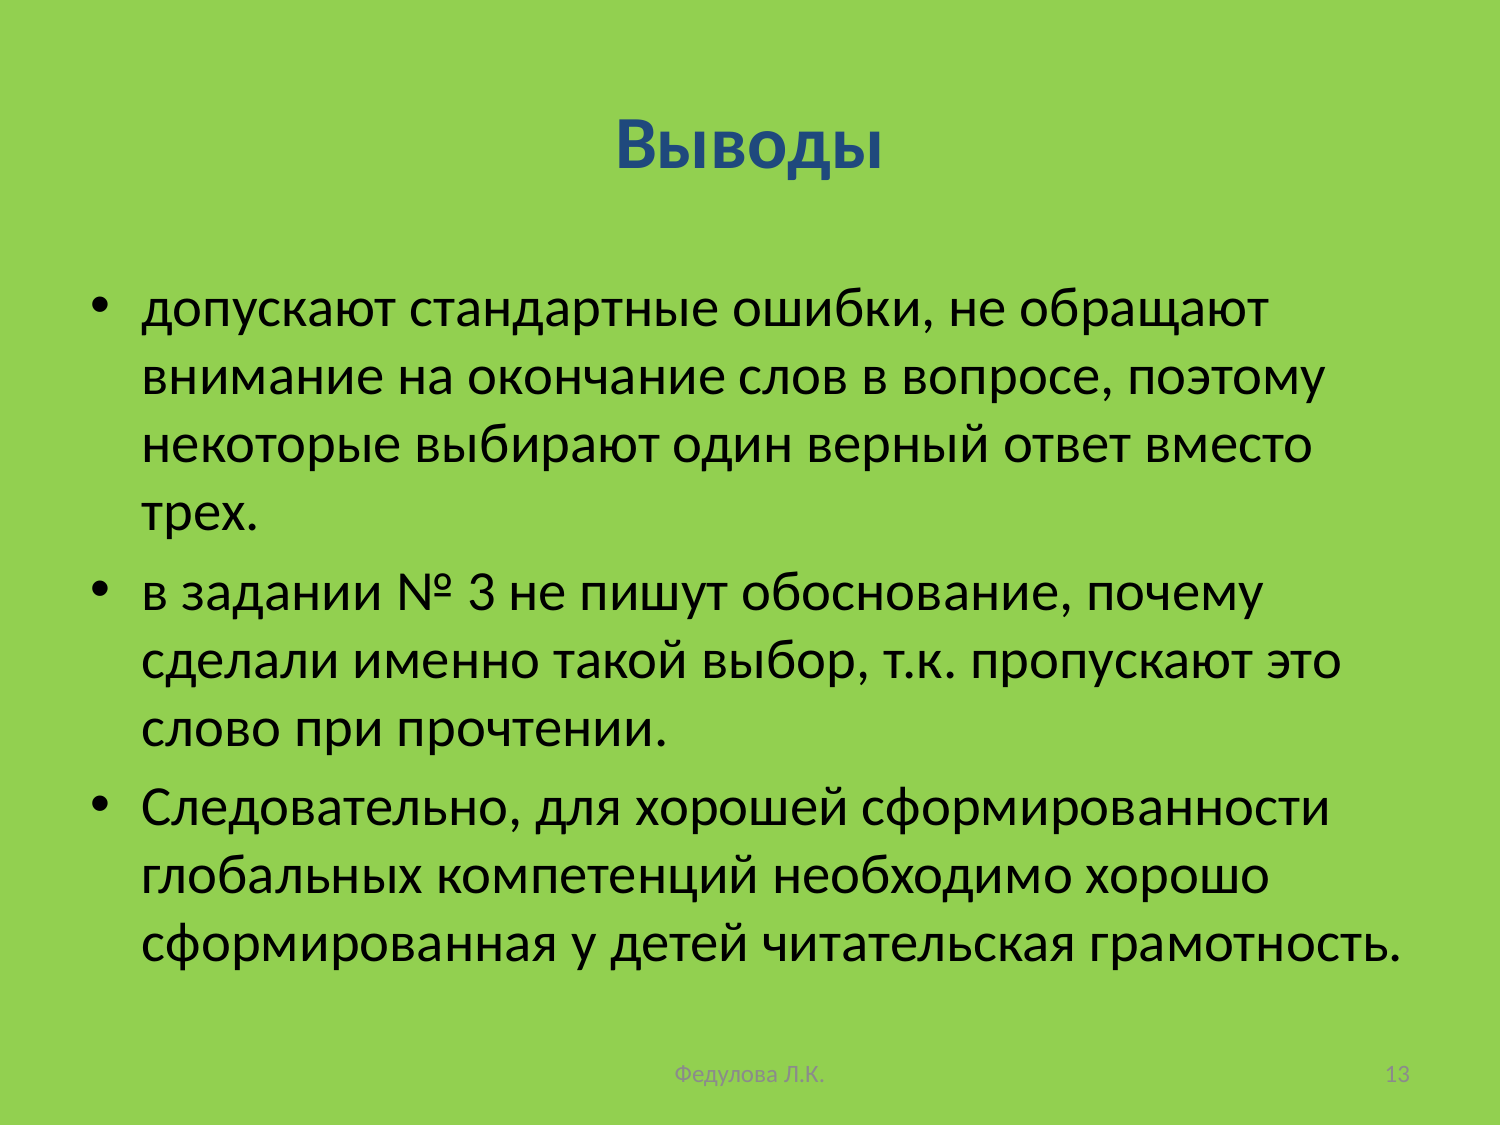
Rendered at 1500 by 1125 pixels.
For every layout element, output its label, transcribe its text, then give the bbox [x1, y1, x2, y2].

title Выводы [75, 45, 1425, 233]
footer Федулова Л.К. [512, 1042, 988, 1103]
list допускают стандартные ошибки, не обращают внимание на окончание слов в вопросе, поэтому некоторые выбирают один верный ответ вместо трех. в задании № 3 не пишут обоснование, почему сделали именно такой выбор, т.к. пропускают это слово при прочтении. Следовательно, для хорошей сформированности глобальных компетенций необходимо хорошо сформированная у детей читательская грамотность. [75, 262, 1425, 1005]
slide_number 13 [1074, 1042, 1425, 1103]
